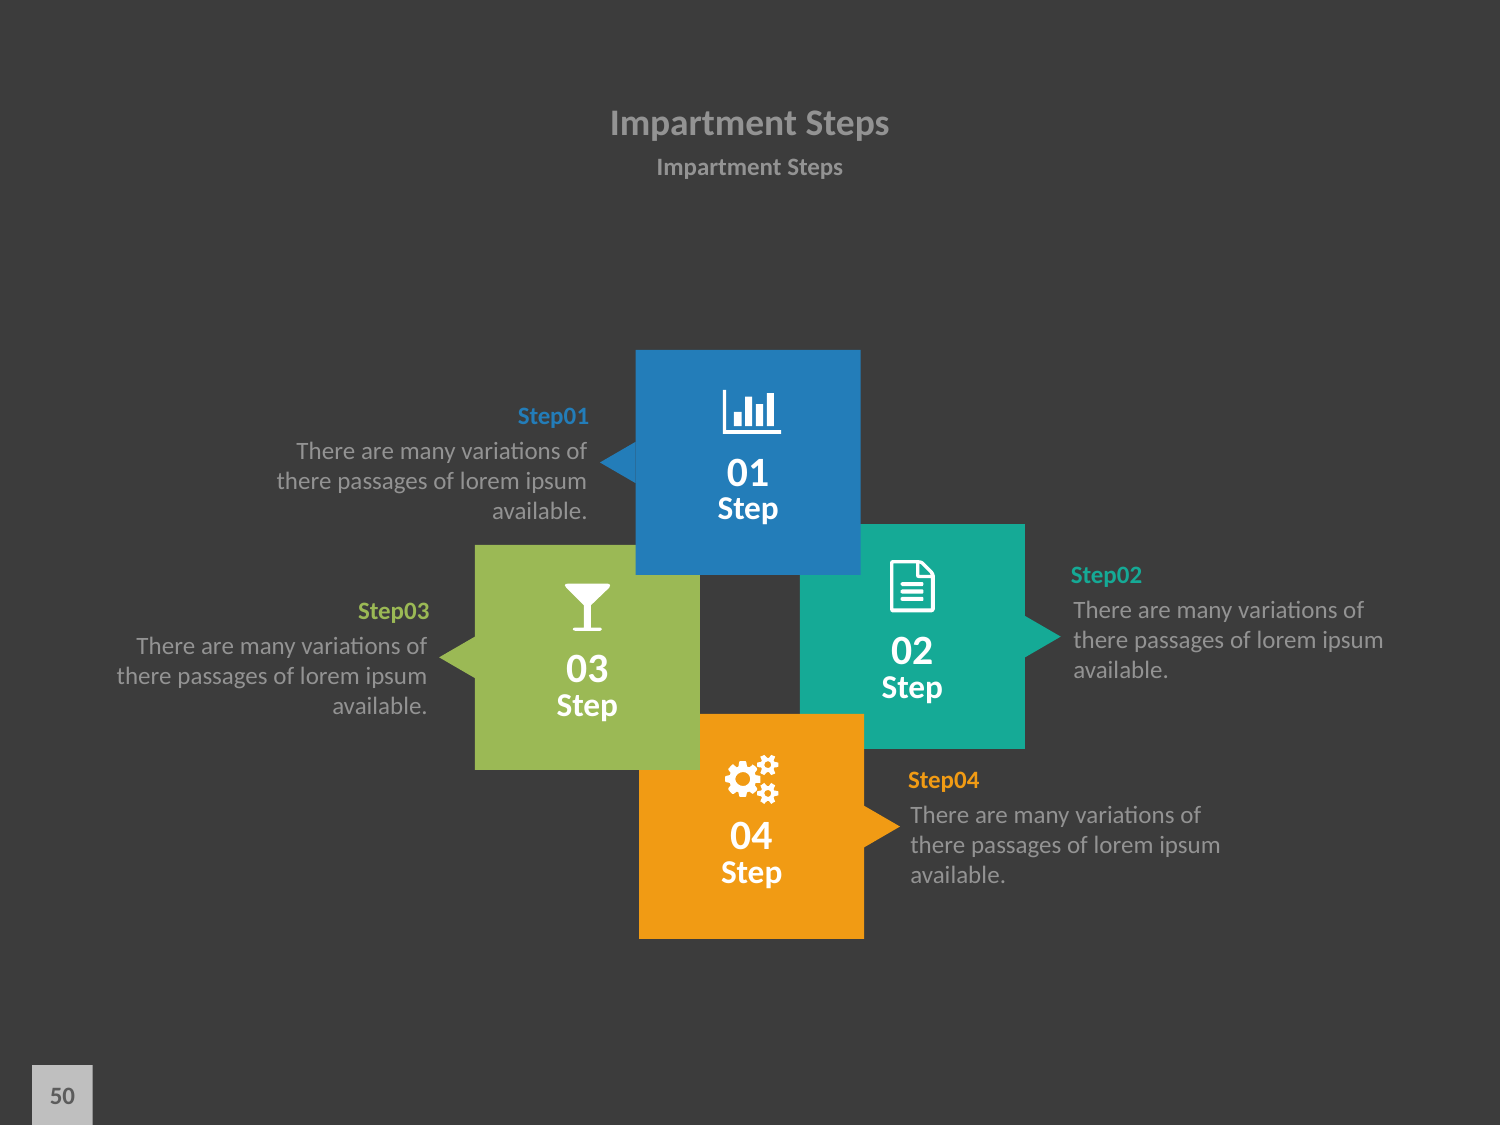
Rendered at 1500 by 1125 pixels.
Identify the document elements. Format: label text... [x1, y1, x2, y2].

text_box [599, 349, 861, 576]
title Impartment Steps [287, 91, 1213, 150]
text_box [799, 523, 1061, 750]
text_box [705, 799, 799, 899]
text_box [701, 436, 795, 536]
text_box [865, 614, 959, 714]
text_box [438, 544, 701, 771]
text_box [225, 391, 605, 534]
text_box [638, 713, 901, 940]
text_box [1055, 551, 1436, 693]
list Impartment Steps [412, 149, 1088, 183]
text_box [540, 632, 634, 732]
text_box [892, 755, 1273, 898]
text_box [65, 586, 445, 729]
